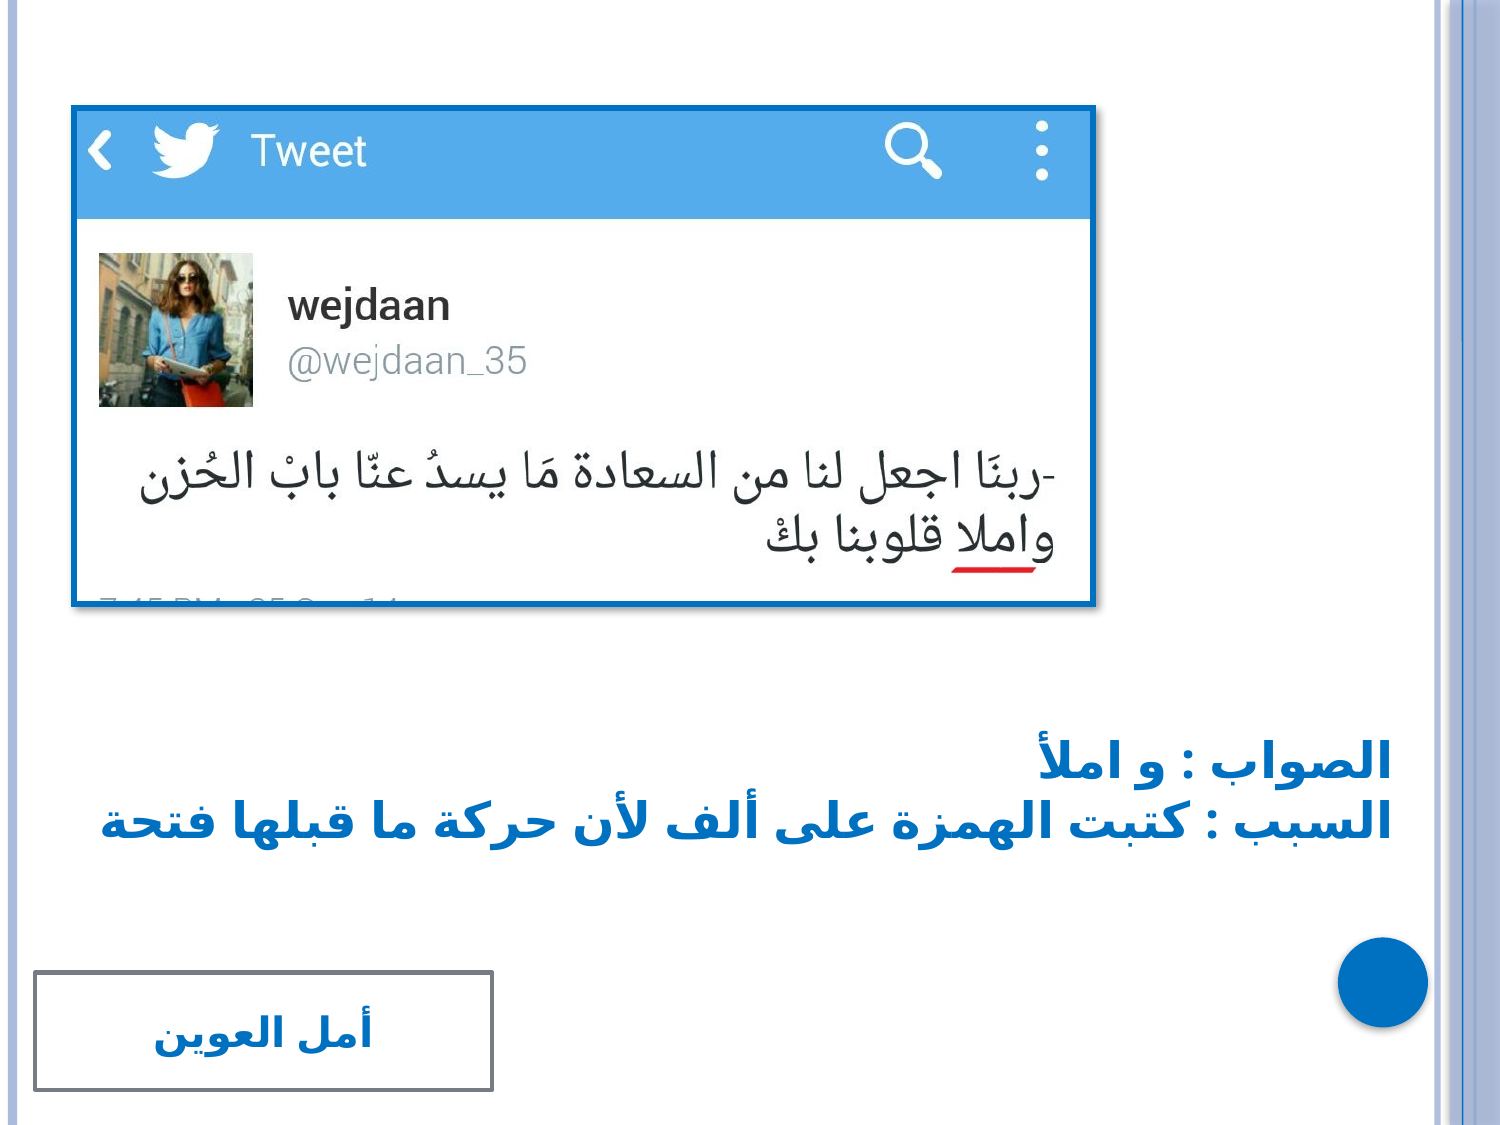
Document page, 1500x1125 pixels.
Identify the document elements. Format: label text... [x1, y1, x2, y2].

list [76, 110, 1091, 602]
title الصواب : و املأ السبب : كتبت الهمزة على ألف لأن حركة ما قبلها فتحة [58, 667, 1409, 856]
text_box أمل العوين [33, 970, 494, 1092]
